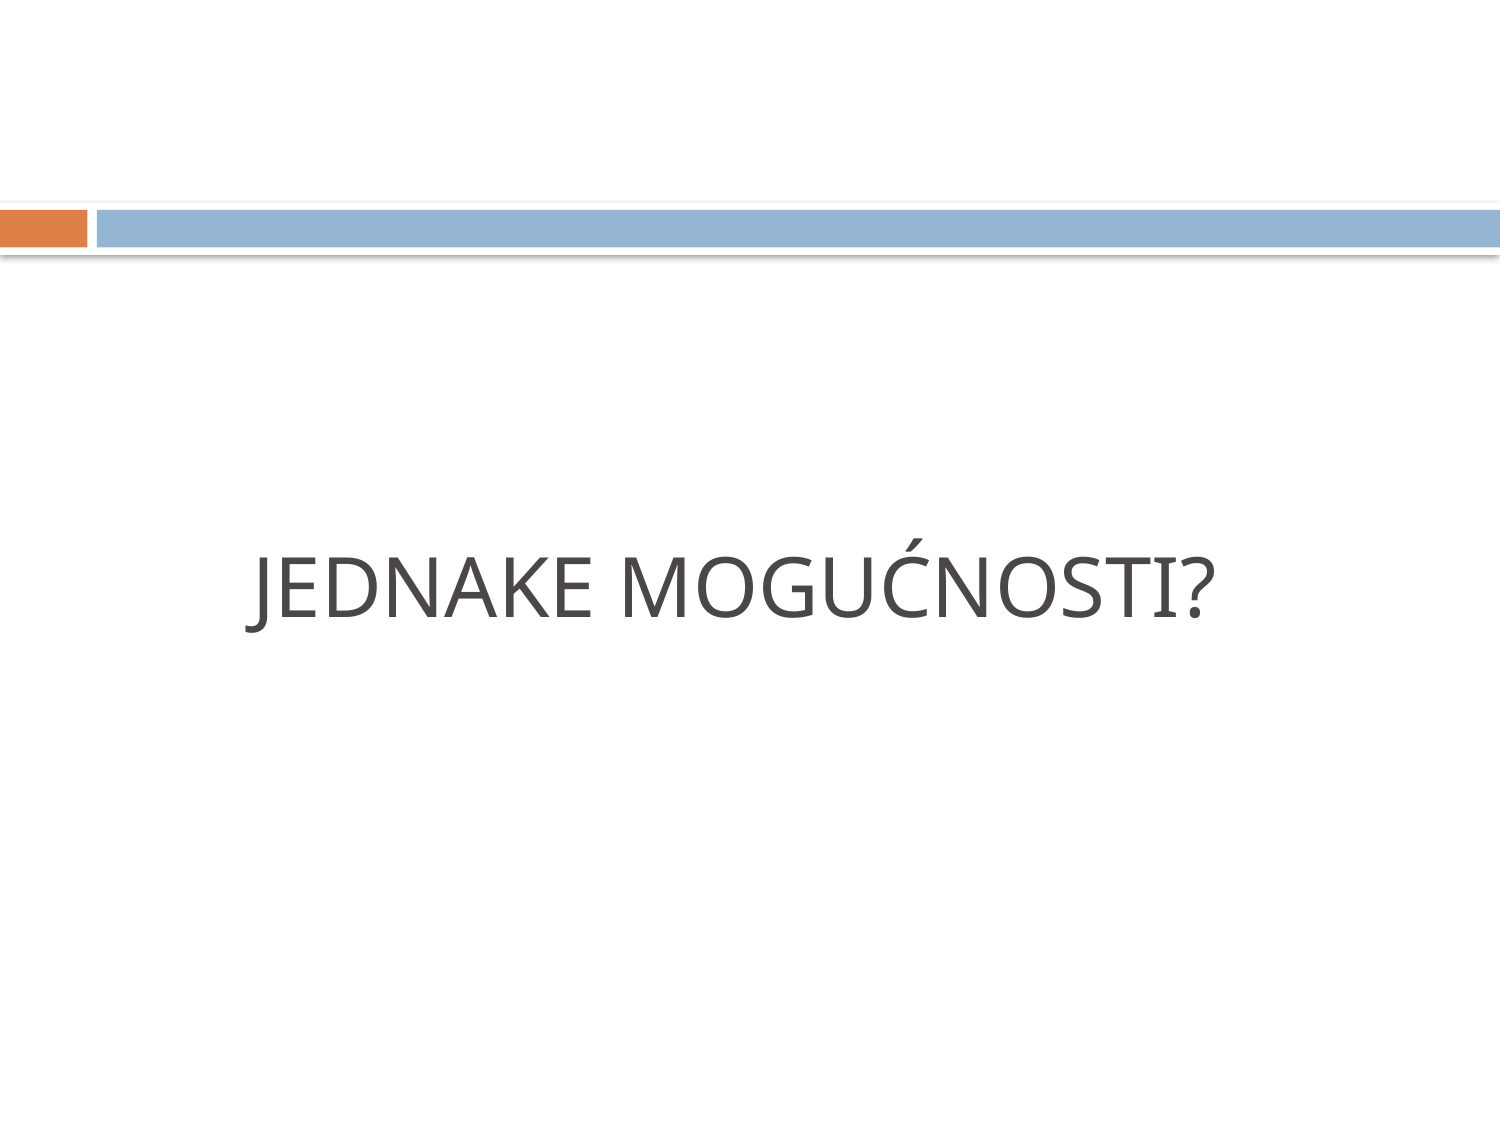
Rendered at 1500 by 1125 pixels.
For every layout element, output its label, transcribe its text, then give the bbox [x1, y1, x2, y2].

text_box JEDNAKE MOGUĆNOSTI? [76, 527, 1393, 642]
